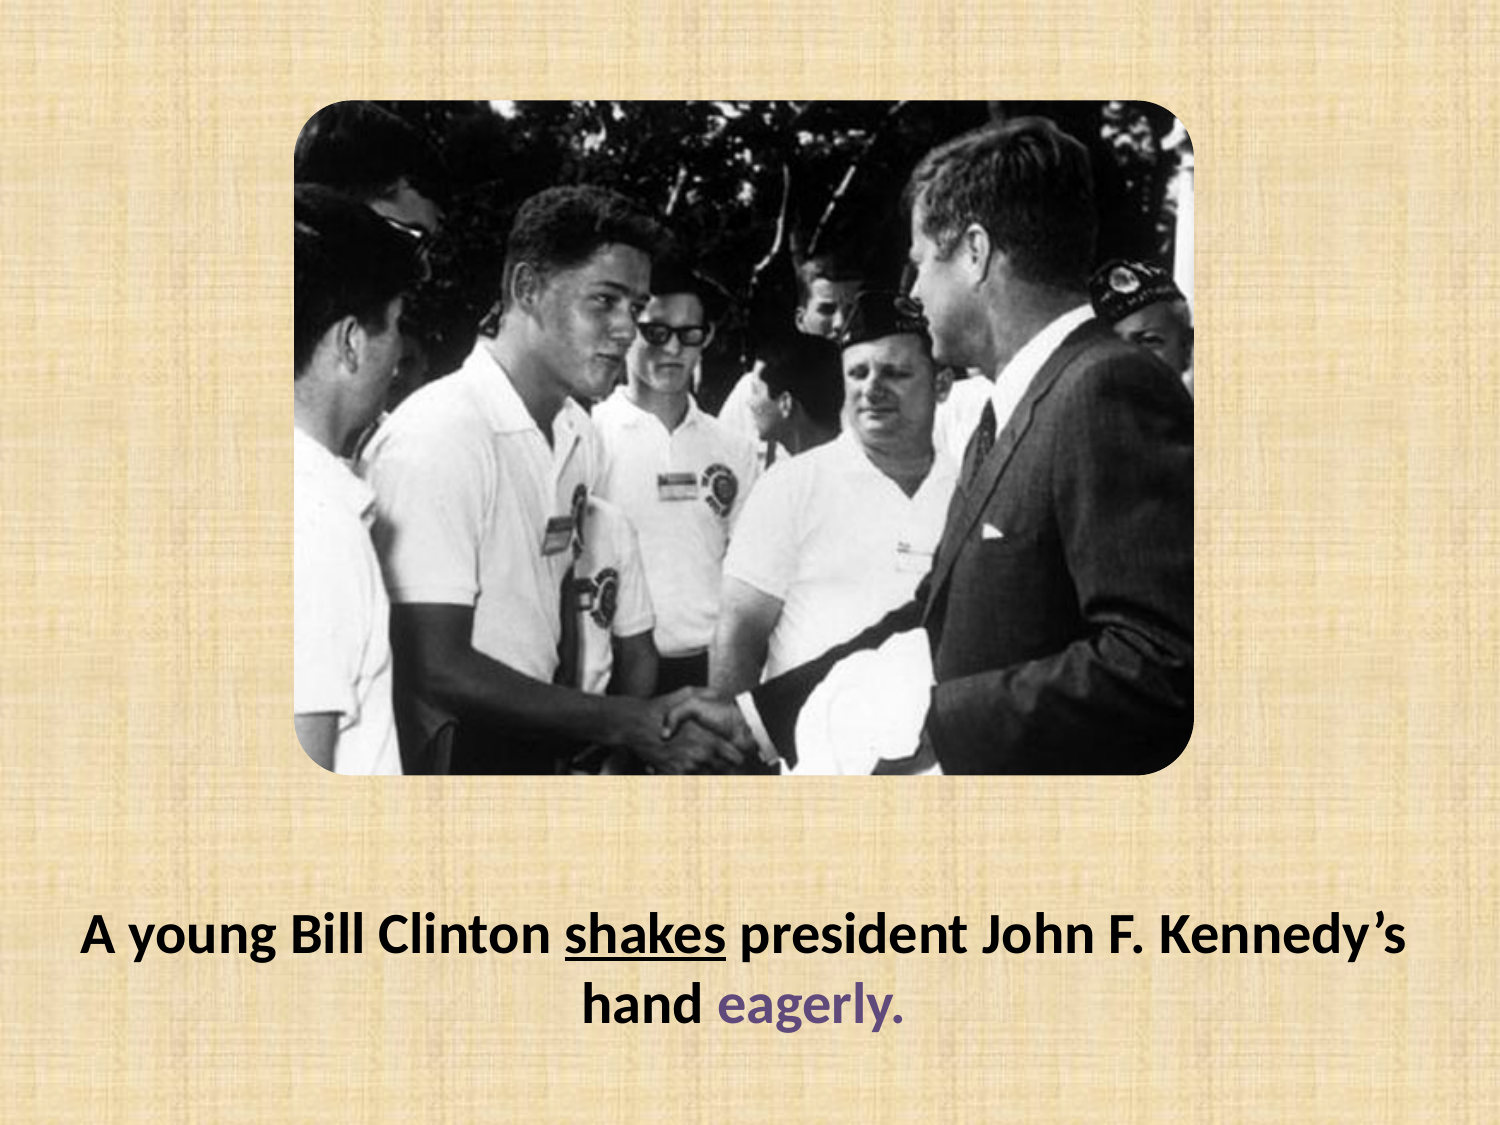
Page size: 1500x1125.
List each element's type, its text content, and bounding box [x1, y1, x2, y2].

picture [293, 100, 1195, 776]
list A young Bill Clinton shakes president John F. Kennedy’s hand eagerly. [24, 887, 1463, 1075]
